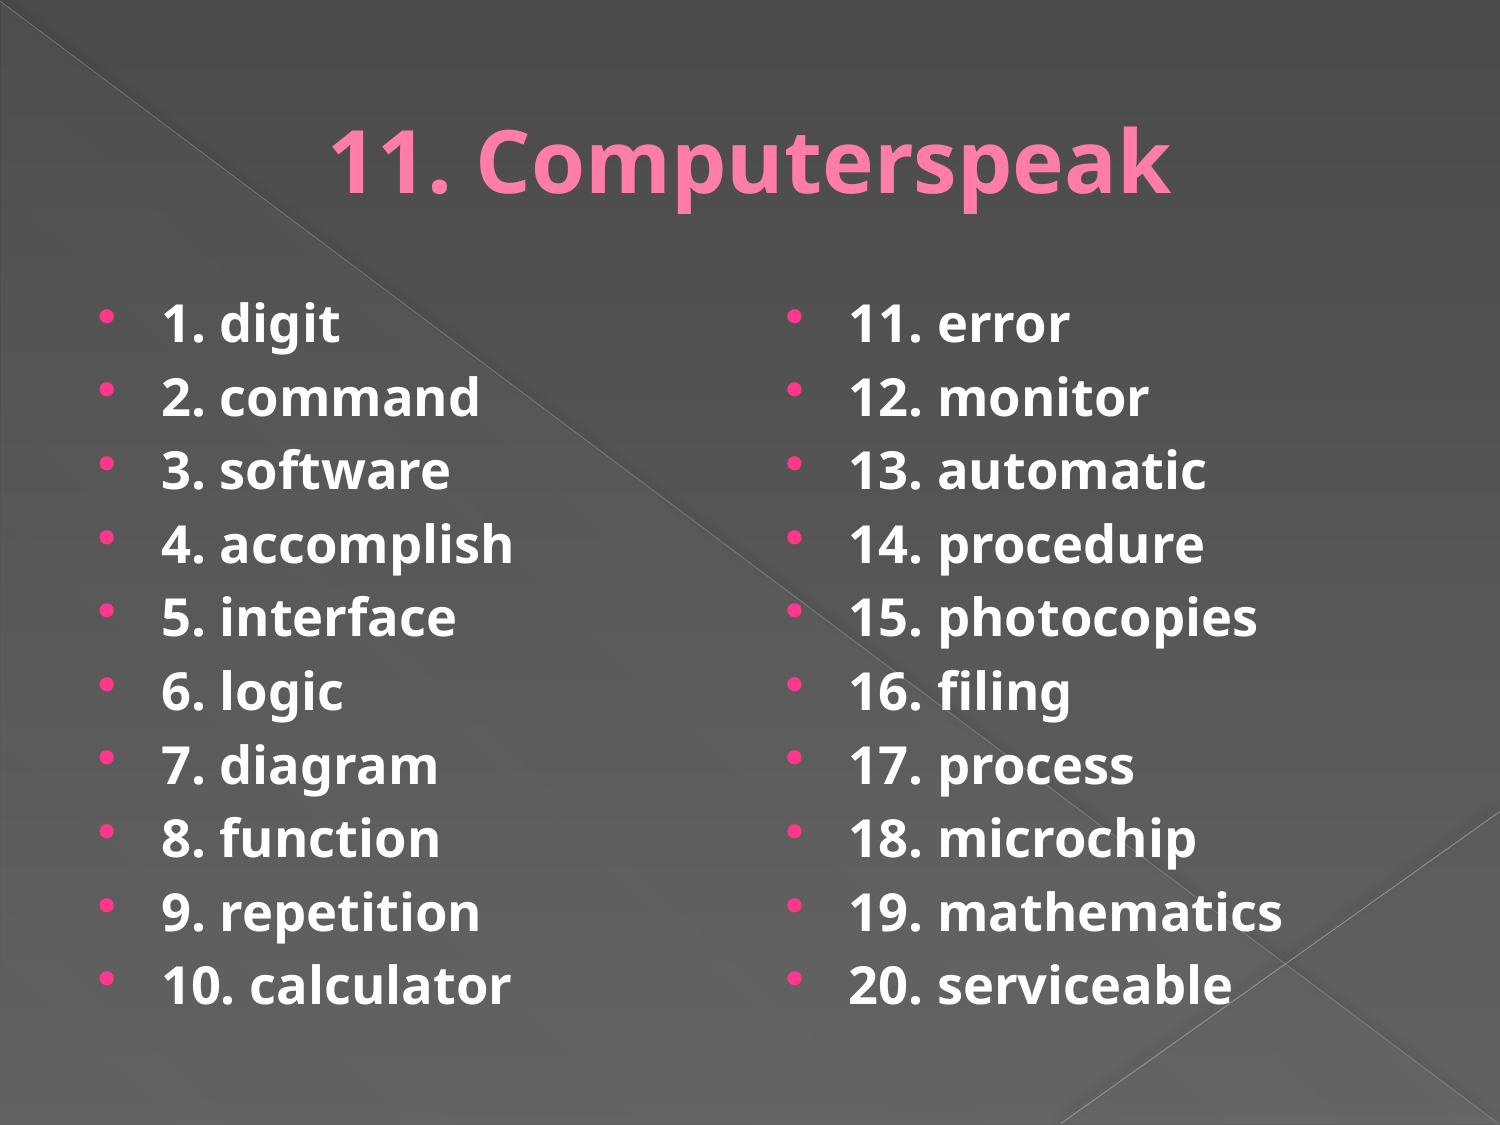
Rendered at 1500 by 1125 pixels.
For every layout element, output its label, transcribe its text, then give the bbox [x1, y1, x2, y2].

list 1. digit 2. command 3. software 4. accomplish 5. interface 6. logic 7. diagram 8. function 9. repetition 10. calculator [75, 282, 738, 1025]
list 11. error 12. monitor 13. automatic 14. procedure 15. photocopies 16. filing 17. process 18. microchip 19. mathematics 20. serviceable [762, 282, 1425, 1025]
title 11. Computerspeak [75, 43, 1425, 274]
